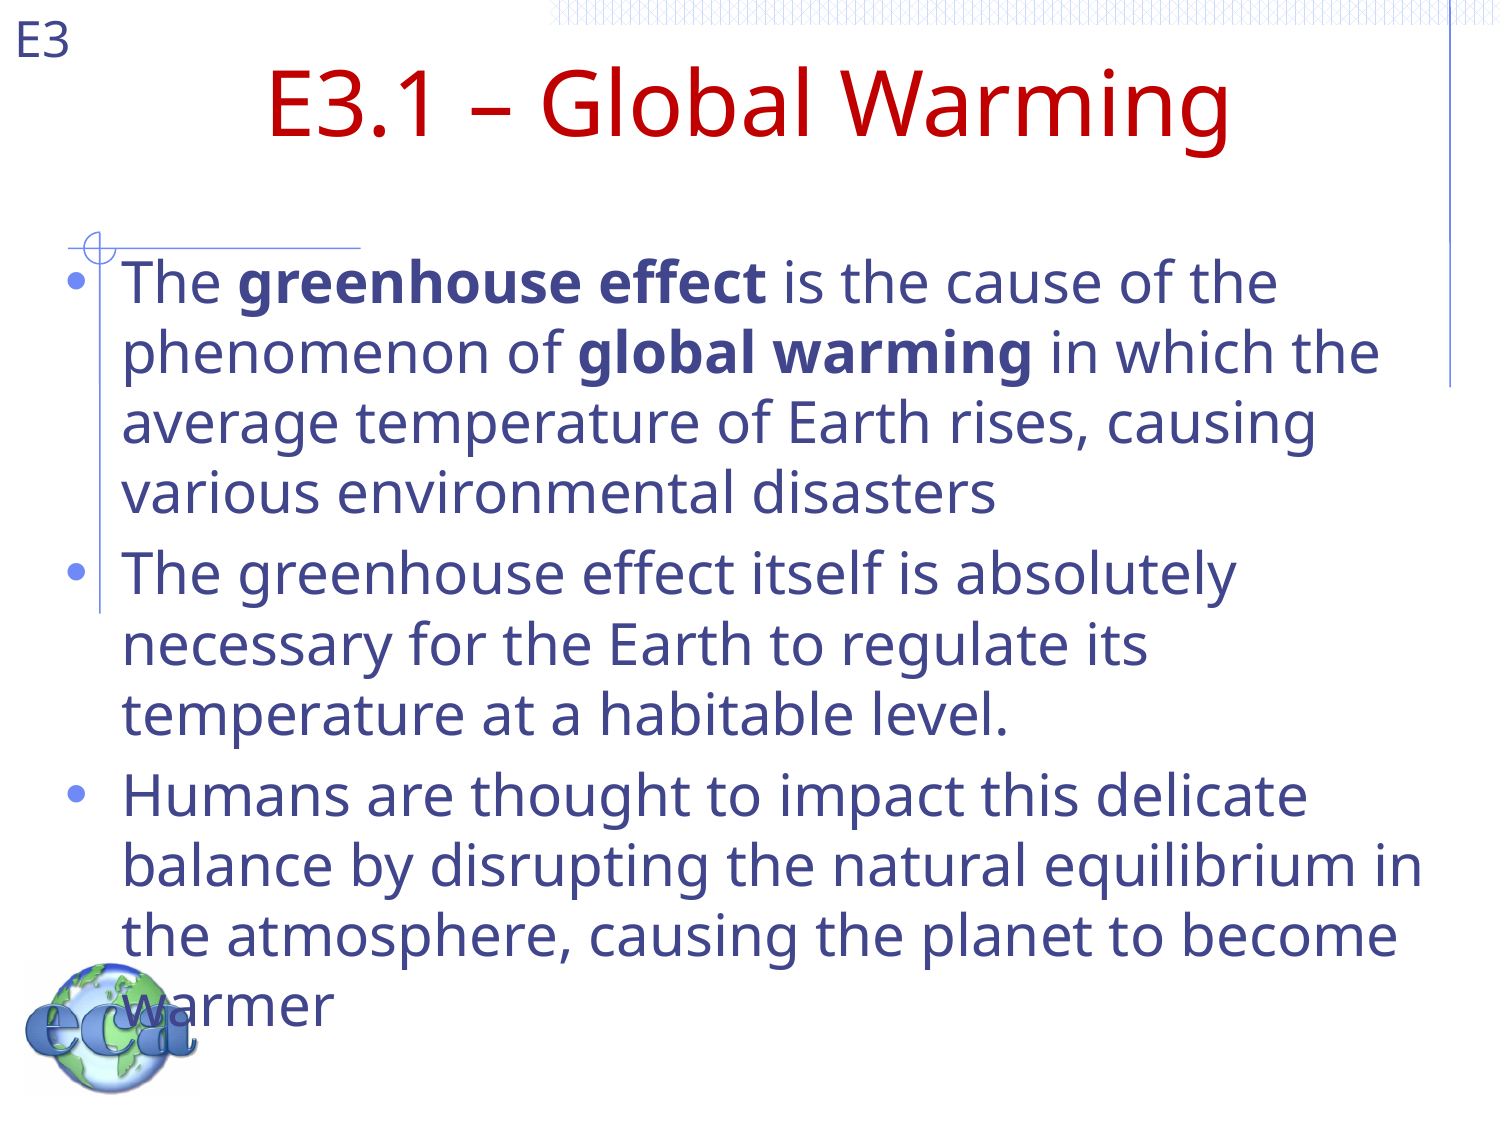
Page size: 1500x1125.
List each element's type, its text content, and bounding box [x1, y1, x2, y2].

title E3.1 – Global Warming [37, 24, 1463, 163]
picture [23, 960, 200, 1096]
list The greenhouse effect is the cause of the phenomenon of global warming in which the average temperature of Earth rises, causing various environmental disasters The greenhouse effect itself is absolutely necessary for the Earth to regulate its temperature at a habitable level. Humans are thought to impact this delicate balance by disrupting the natural equilibrium in the atmosphere, causing the planet to become warmer [49, 237, 1463, 976]
